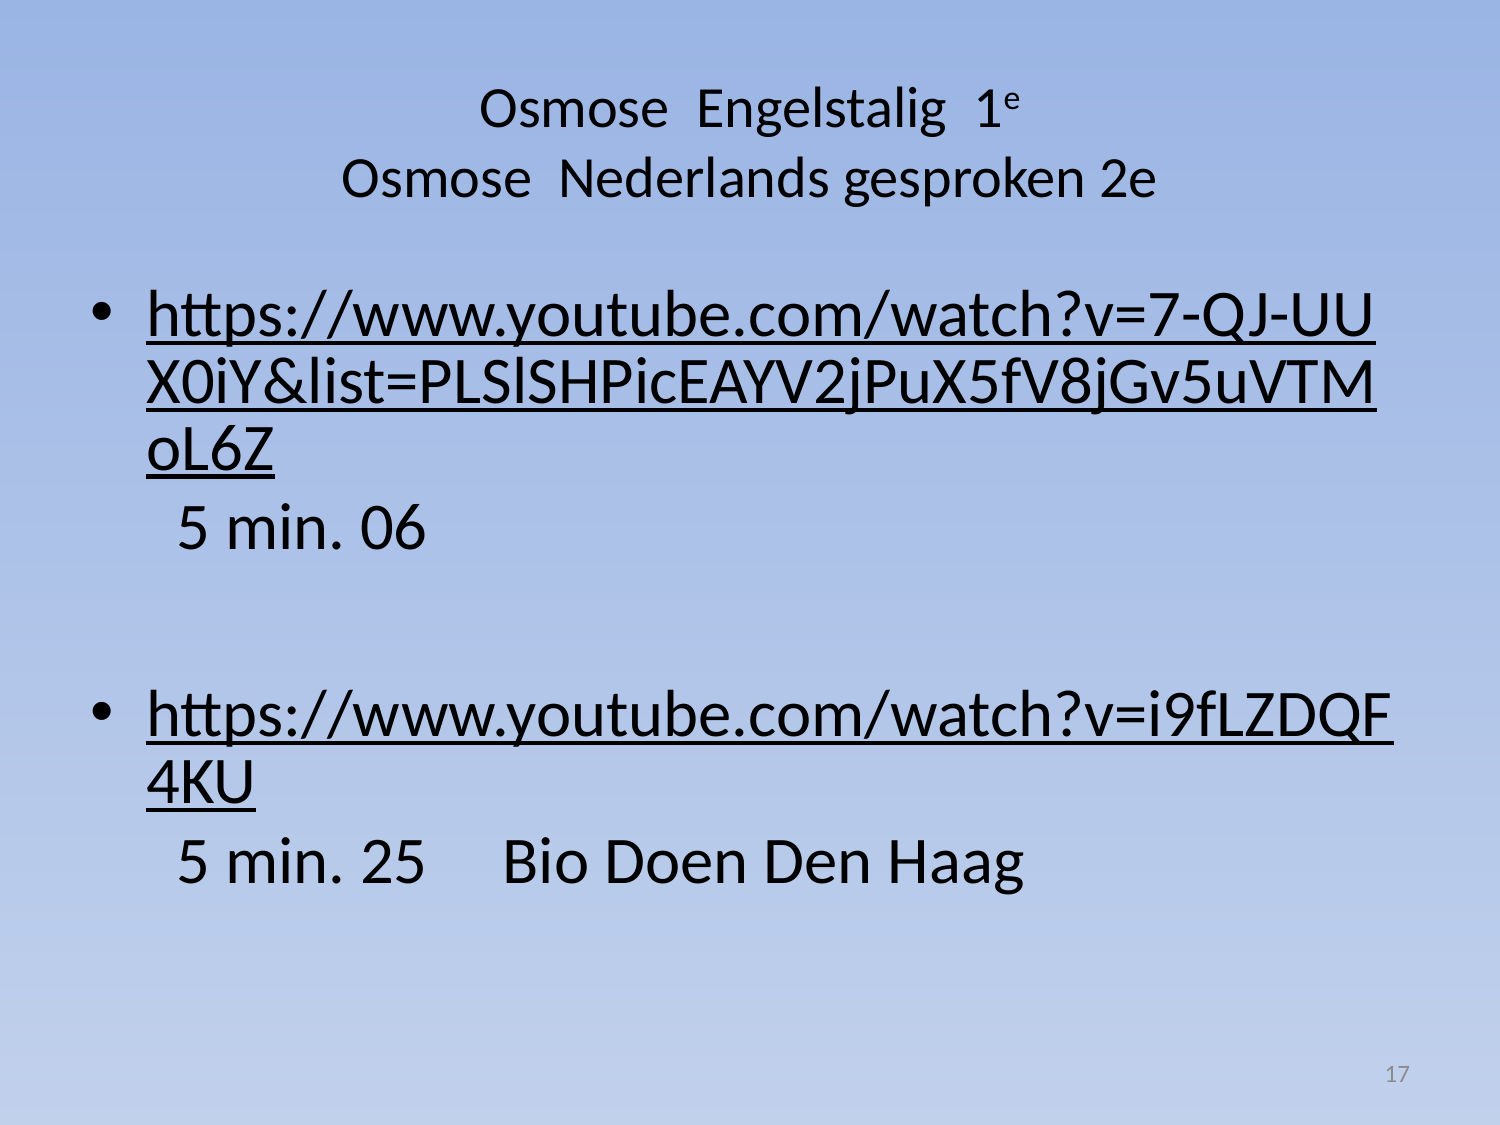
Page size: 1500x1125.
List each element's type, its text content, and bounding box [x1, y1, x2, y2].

title Osmose Engelstalig 1e Osmose Nederlands gesproken 2e [75, 45, 1425, 233]
slide_number 17 [1074, 1042, 1425, 1103]
list https://www.youtube.com/watch?v=7-QJ-UUX0iY&list=PLSlSHPicEAYV2jPuX5fV8jGv5uVTMoL6Z 5 min. 06 https://www.youtube.com/watch?v=i9fLZDQF4KU 5 min. 25 Bio Doen Den Haag [75, 262, 1425, 1005]
